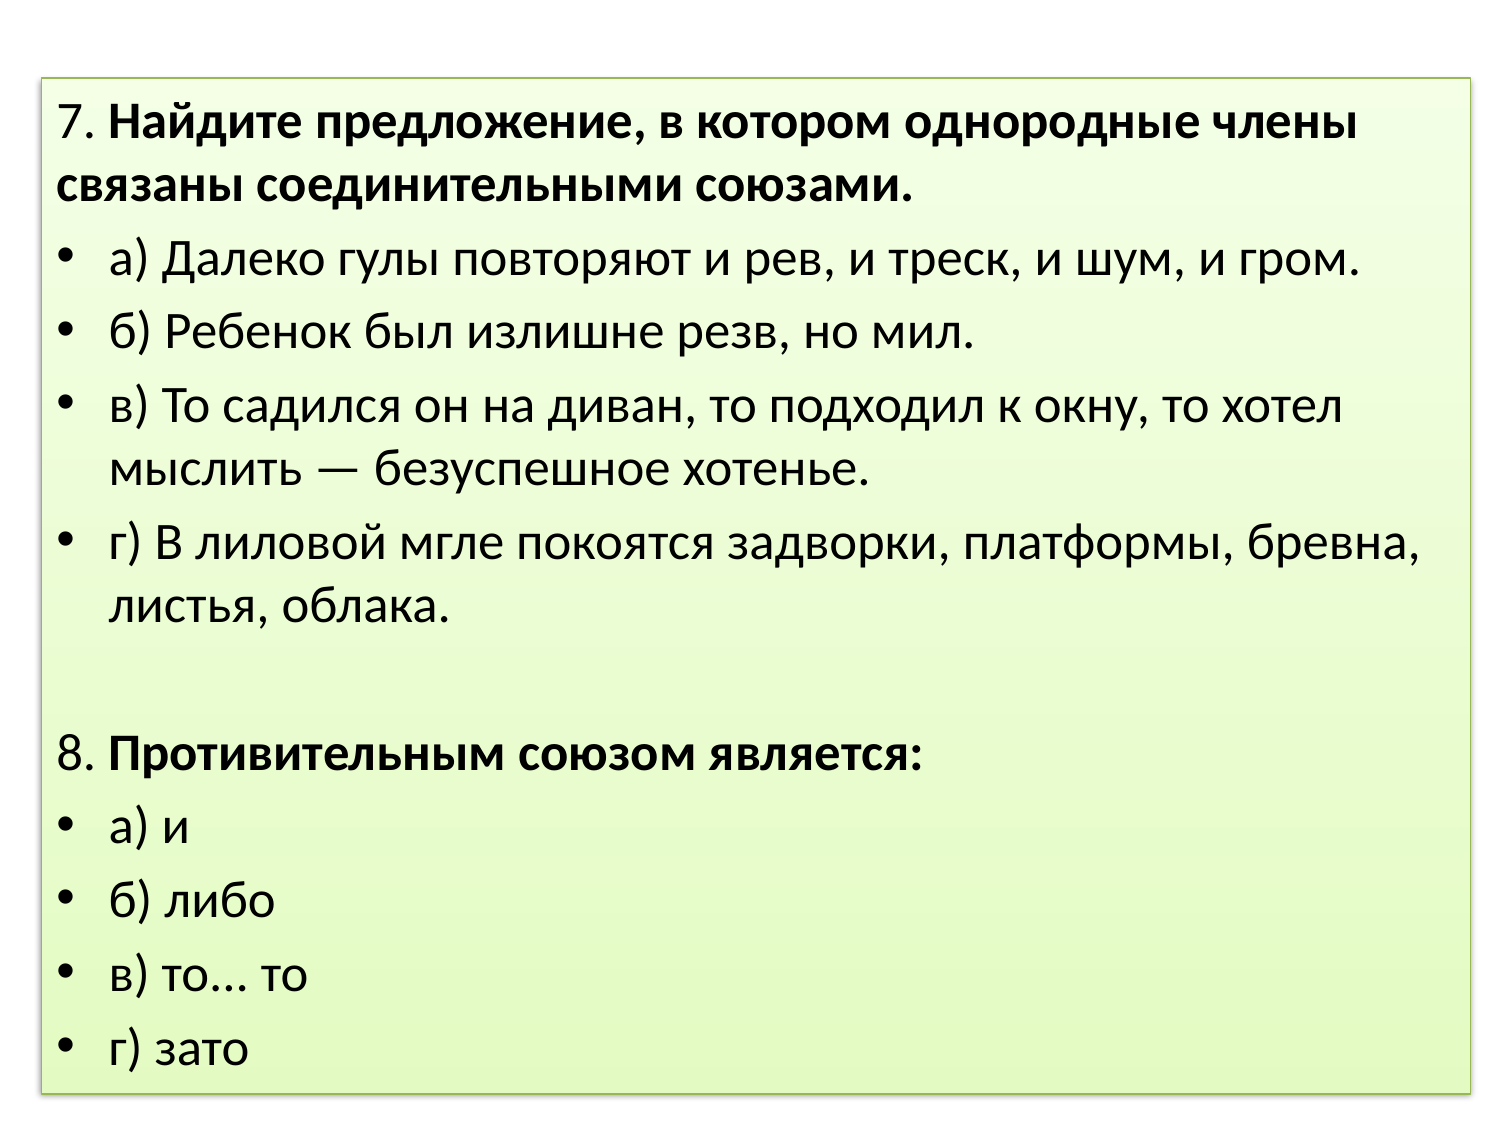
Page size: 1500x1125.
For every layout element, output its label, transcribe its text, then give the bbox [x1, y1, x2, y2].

list 7. Найдите предложение, в котором однородные члены связаны соединительными союзами. а) Далеко гулы повторяют и рев, и треск, и шум, и гром. б) Ребенок был излишне резв, но мил. в) То садился он на диван, то подходил к окну, то хотел мыслить — безуспешное хотенье. г) В лиловой мгле покоятся задворки, платформы, бревна, листья, облака. 8. Противительным союзом является: а) и б) либо в) то... то г) зато [41, 77, 1471, 1095]
